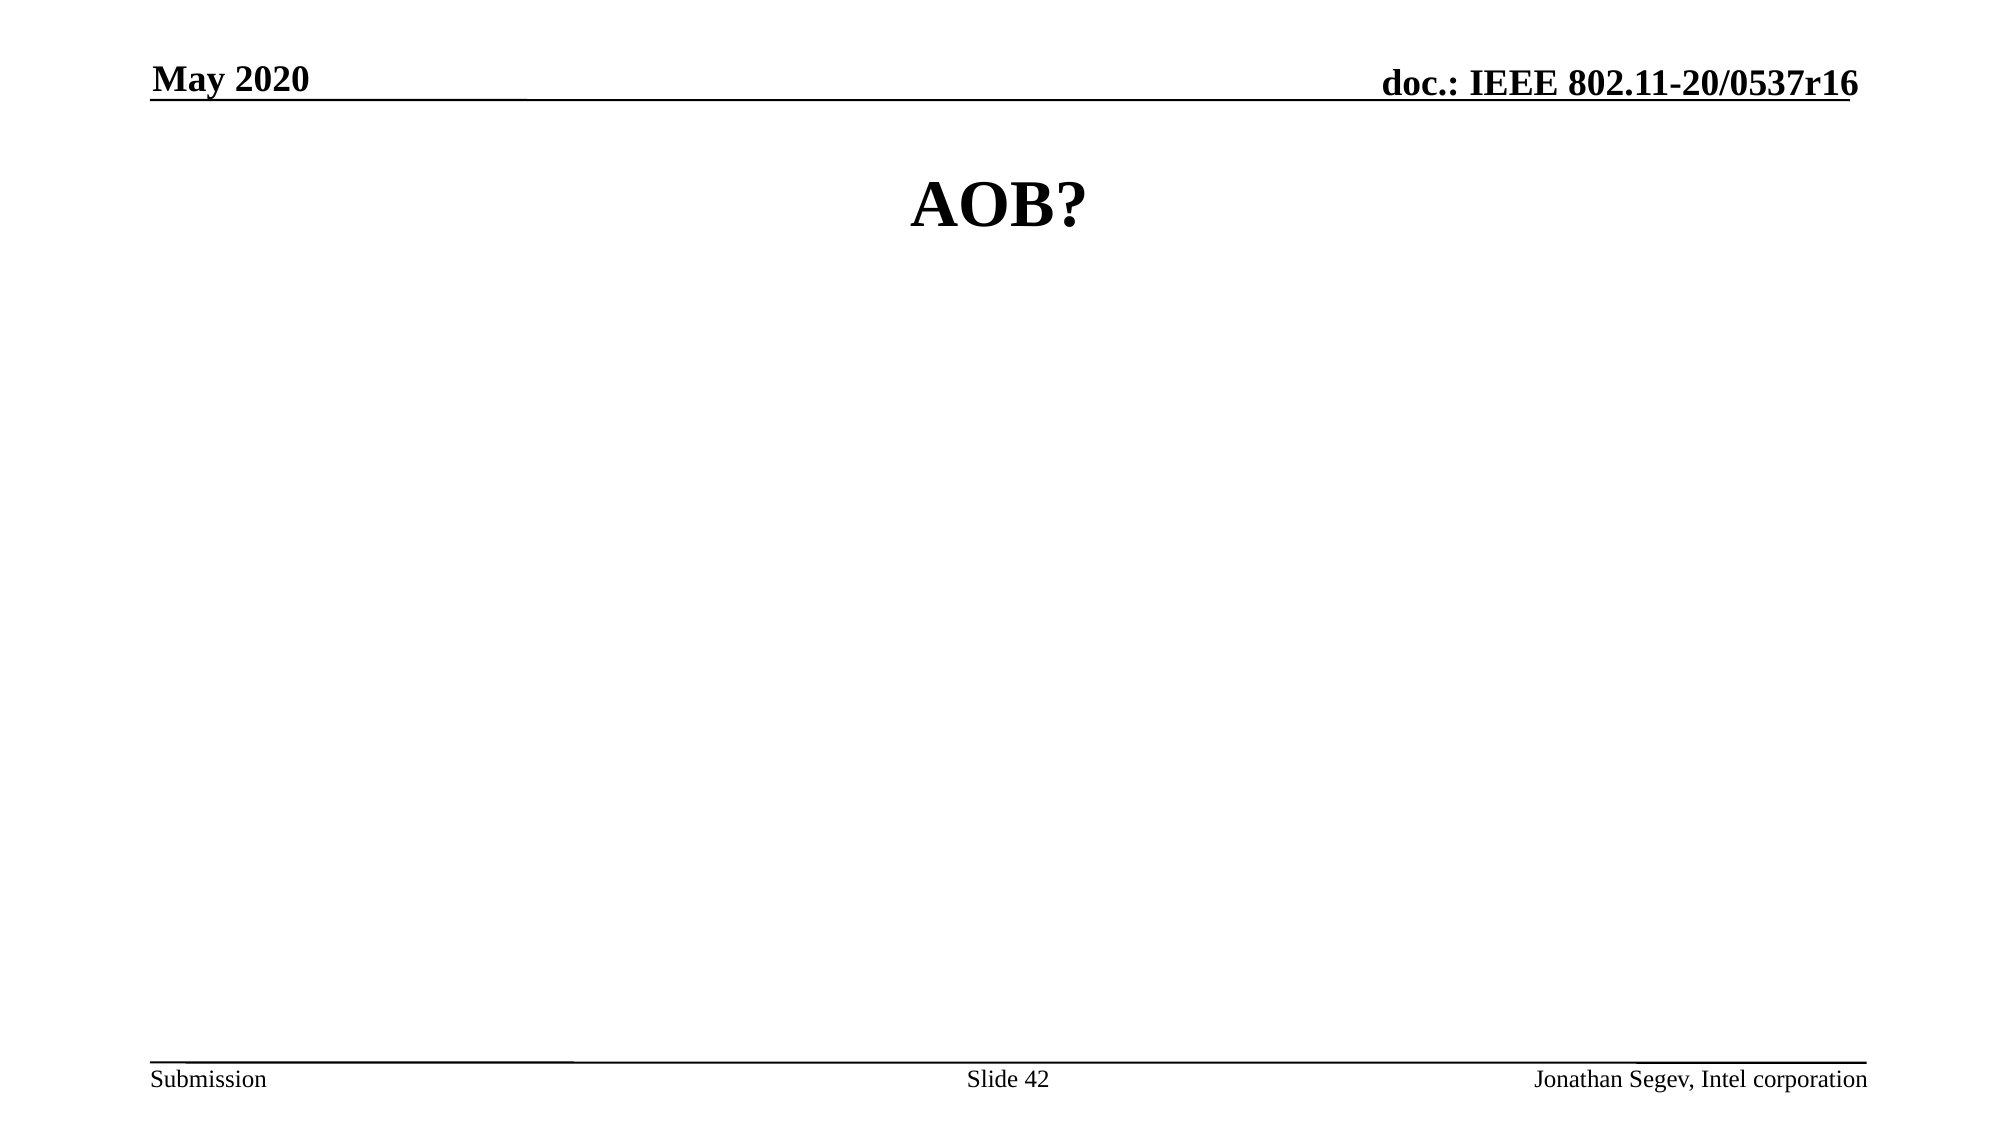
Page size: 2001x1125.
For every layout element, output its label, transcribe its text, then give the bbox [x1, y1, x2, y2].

slide_number Slide 42 [950, 1061, 1067, 1123]
footer Jonathan Segev, Intel corporation [1171, 1061, 1869, 1093]
title AOB? [149, 112, 1850, 288]
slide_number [152, 54, 563, 100]
